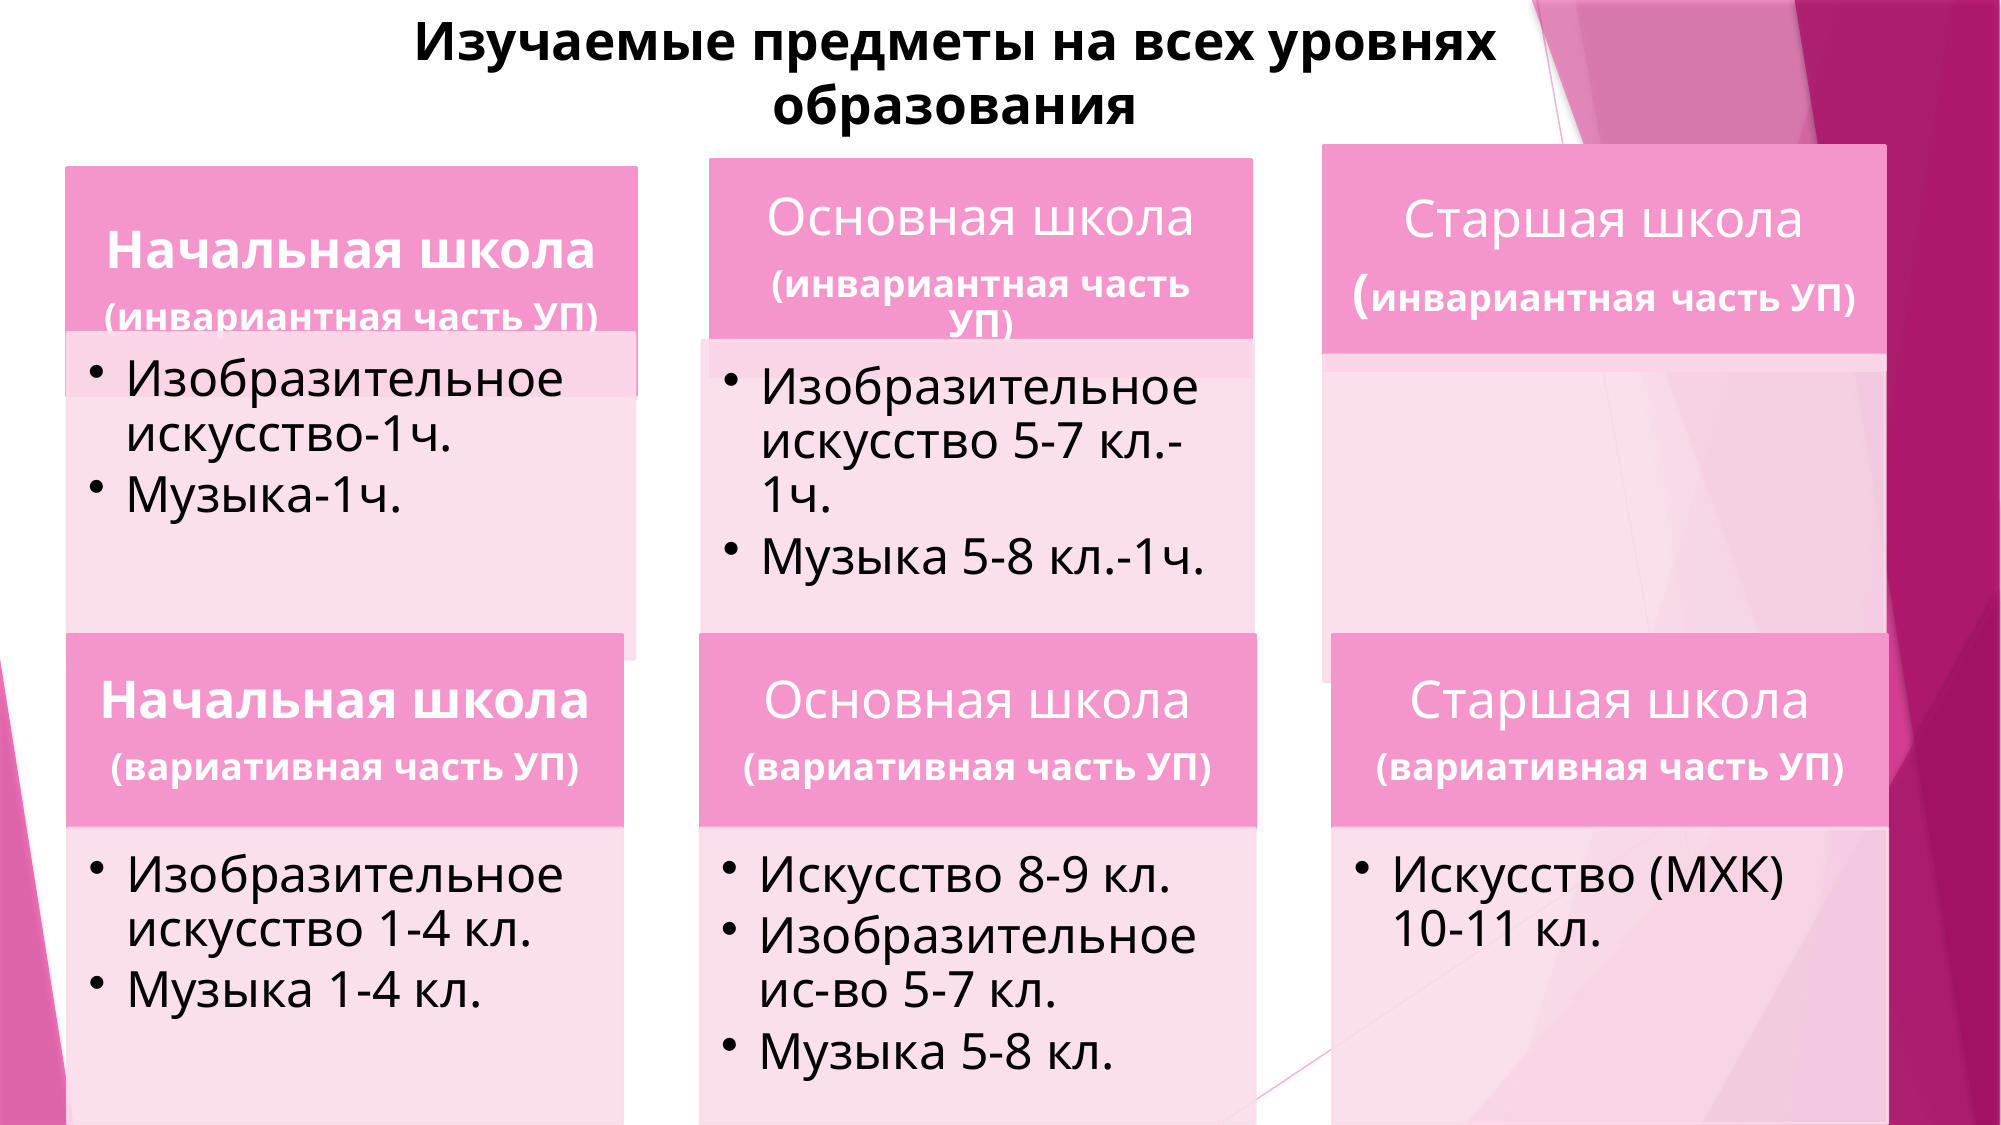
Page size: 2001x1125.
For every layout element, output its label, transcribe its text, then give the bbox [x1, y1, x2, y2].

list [66, 167, 1889, 632]
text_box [66, 632, 1889, 1125]
title Изучаемые предметы на всех уровнях образования [214, 0, 1698, 145]
